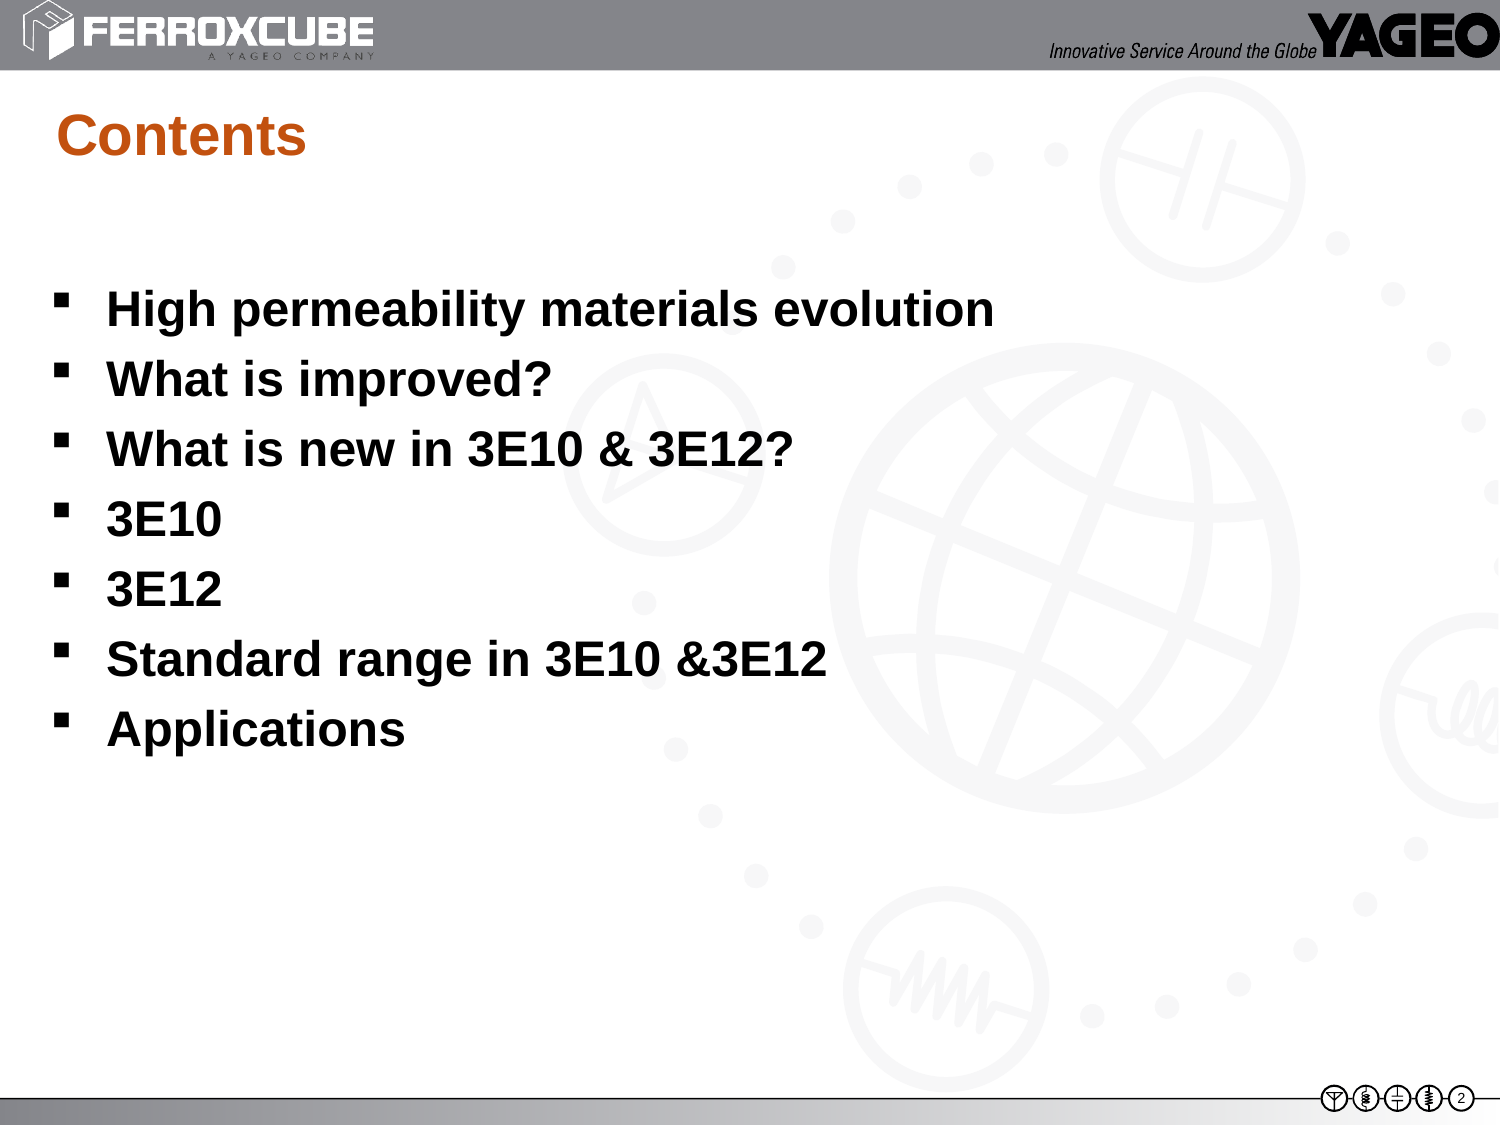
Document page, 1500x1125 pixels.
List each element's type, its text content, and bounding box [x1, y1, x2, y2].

list High permeability materials evolution What is improved? What is new in 3E10 & 3E12? 3E10 3E12 Standard range in 3E10 &3E12 Applications [35, 269, 1421, 1057]
title Contents [41, 90, 388, 201]
picture [23, 0, 374, 60]
